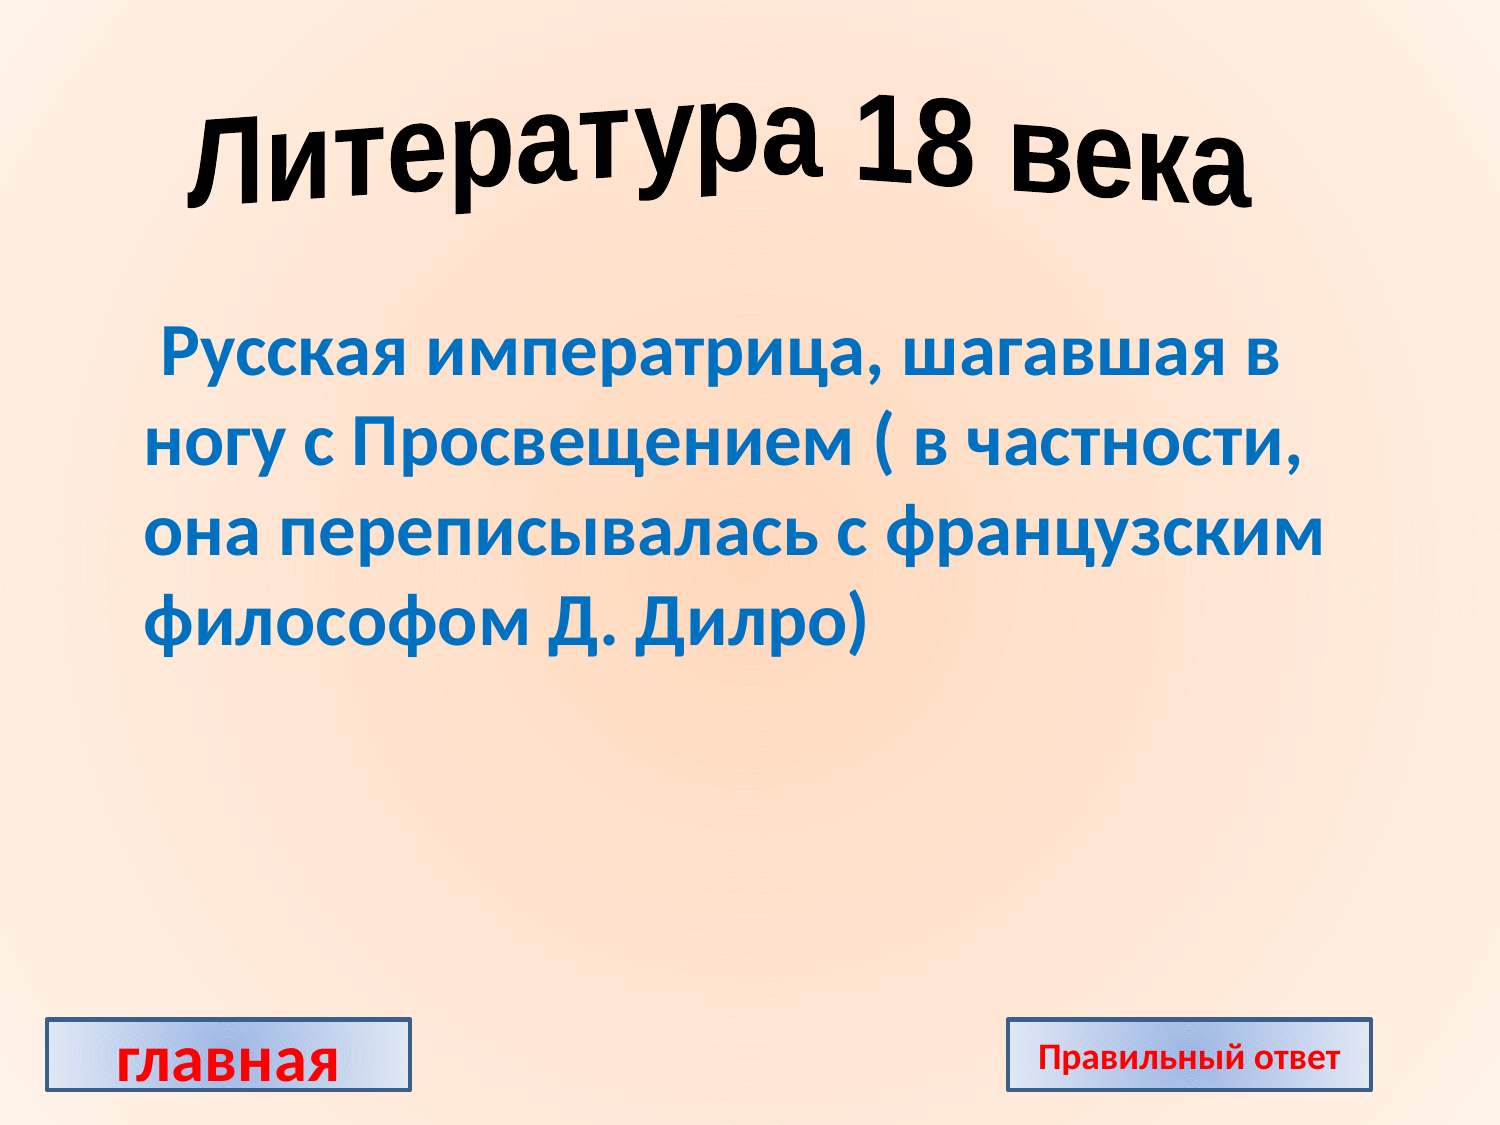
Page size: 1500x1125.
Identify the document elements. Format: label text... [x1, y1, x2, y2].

text_box Правильный ответ [1006, 1017, 1373, 1092]
text_box главная [45, 1017, 412, 1092]
text_box [0, 0, 1500, 1125]
text_box Русская императрица, шагавшая в ногу с Просвещением ( в частности, она переписывалась с французским философом Д. Дилро) [128, 292, 1348, 668]
